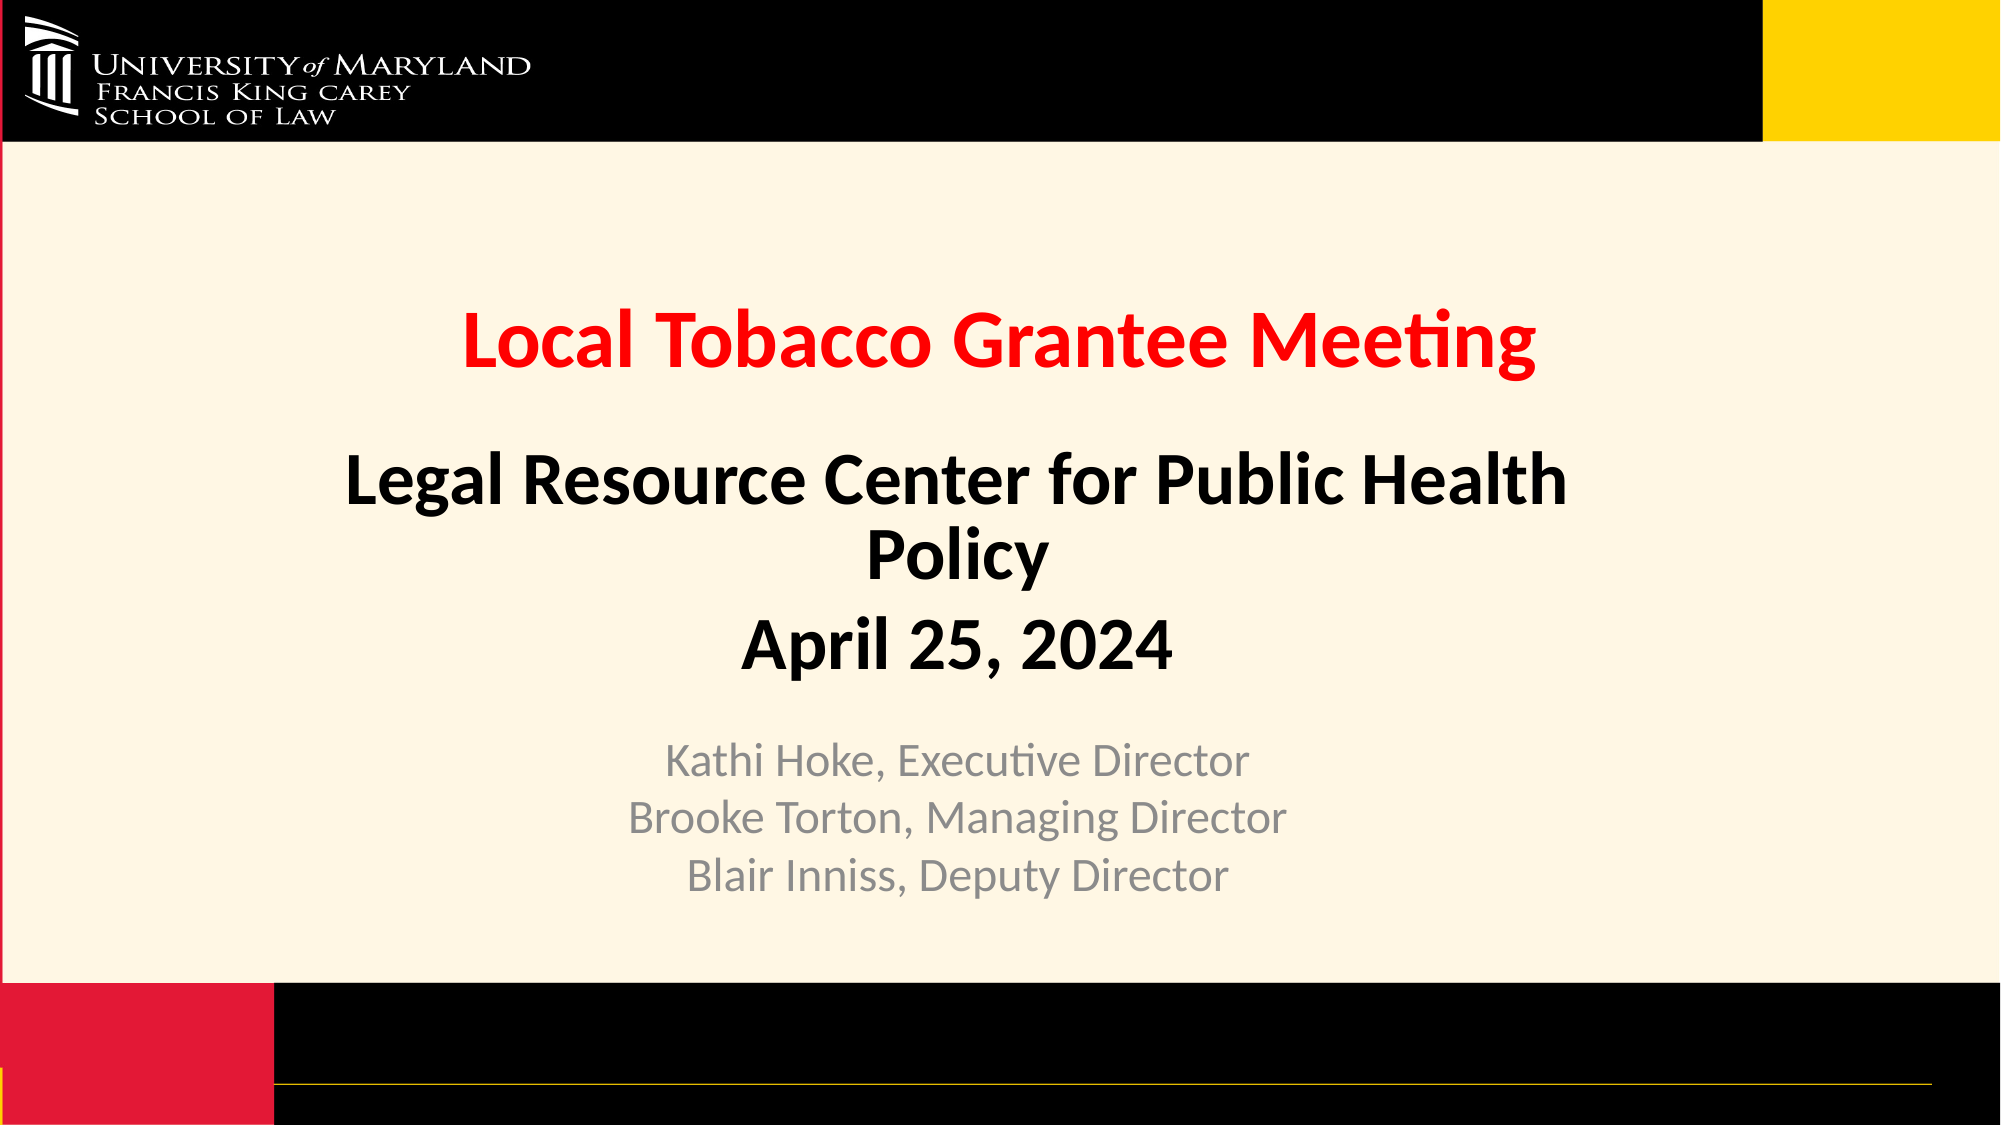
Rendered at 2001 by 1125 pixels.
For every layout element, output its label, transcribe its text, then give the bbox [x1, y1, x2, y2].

title Local Tobacco Grantee Meeting [150, 226, 1850, 468]
picture [0, 0, 2001, 1125]
subtitle Legal Resource Center for Public Health Policy April 25, 2024 Kathi Hoke, Executive Director Brooke Torton, Managing Director Blair Inniss, Deputy Director [262, 404, 1654, 922]
